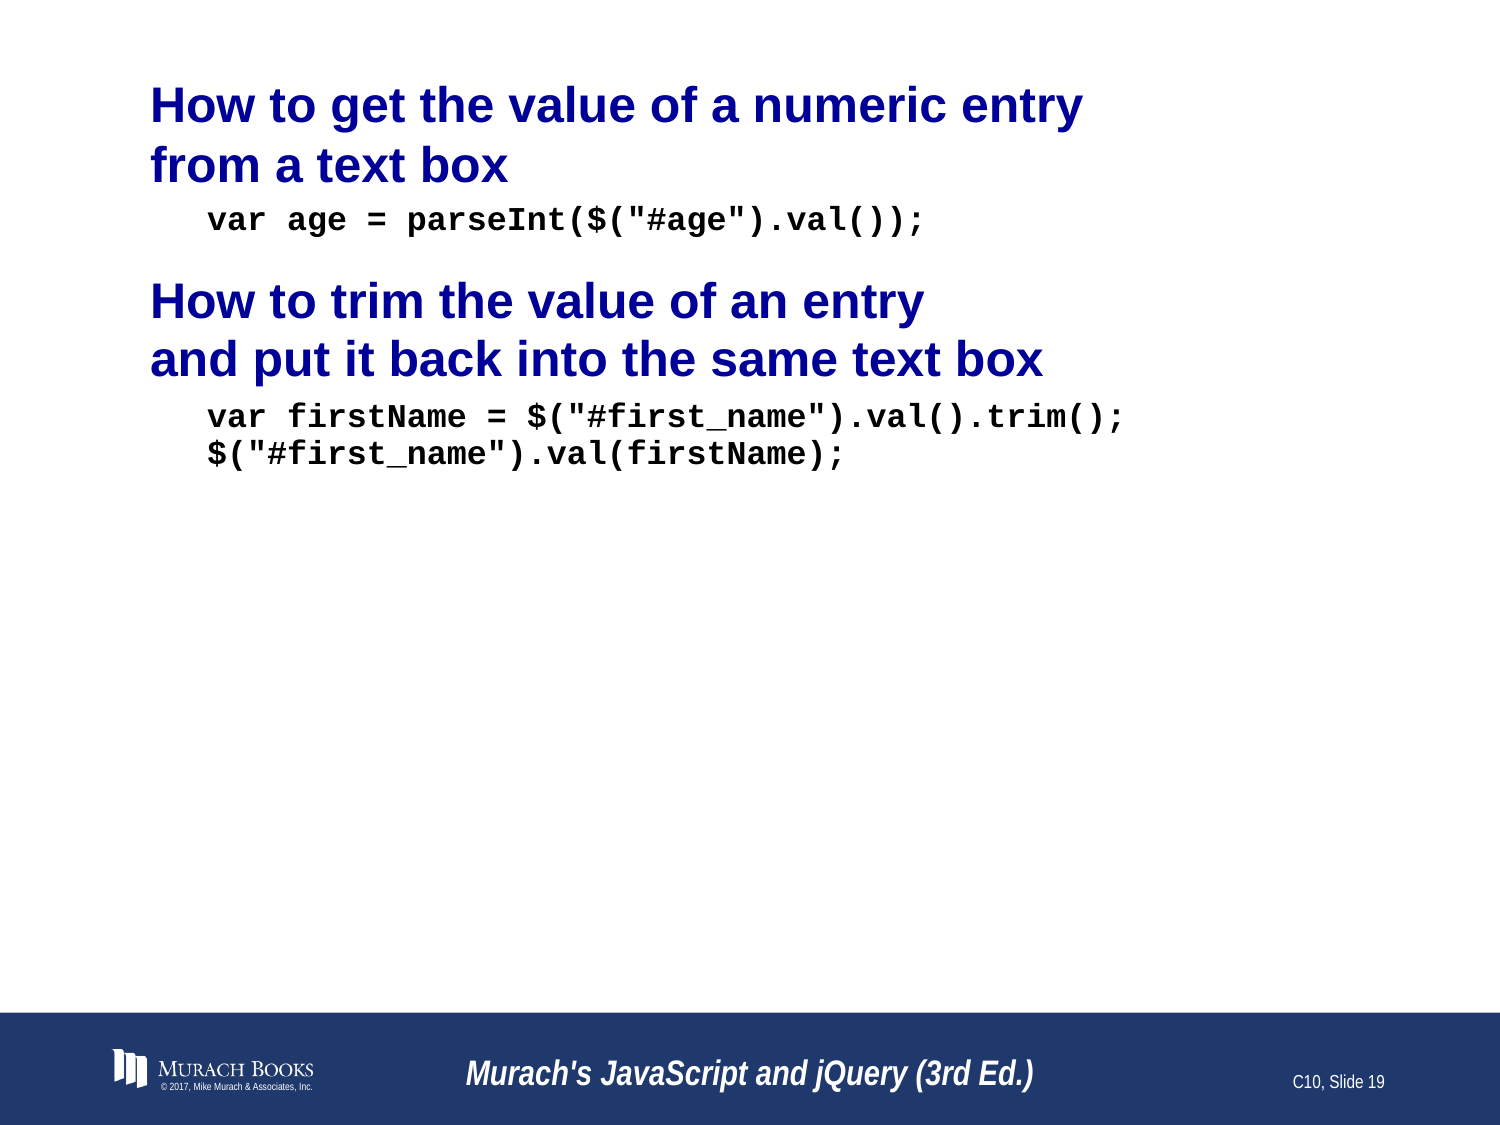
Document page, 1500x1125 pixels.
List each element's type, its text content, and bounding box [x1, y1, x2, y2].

slide_number Murach's JavaScript and jQuery (3rd Ed.) [463, 1025, 1050, 1100]
footer © 2017, Mike Murach & Associates, Inc. [12, 1025, 463, 1100]
title How to get the value of a numeric entry from a text box [150, 72, 1350, 194]
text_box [149, 202, 1350, 476]
slide_number C10, Slide 19 [1087, 1025, 1400, 1100]
